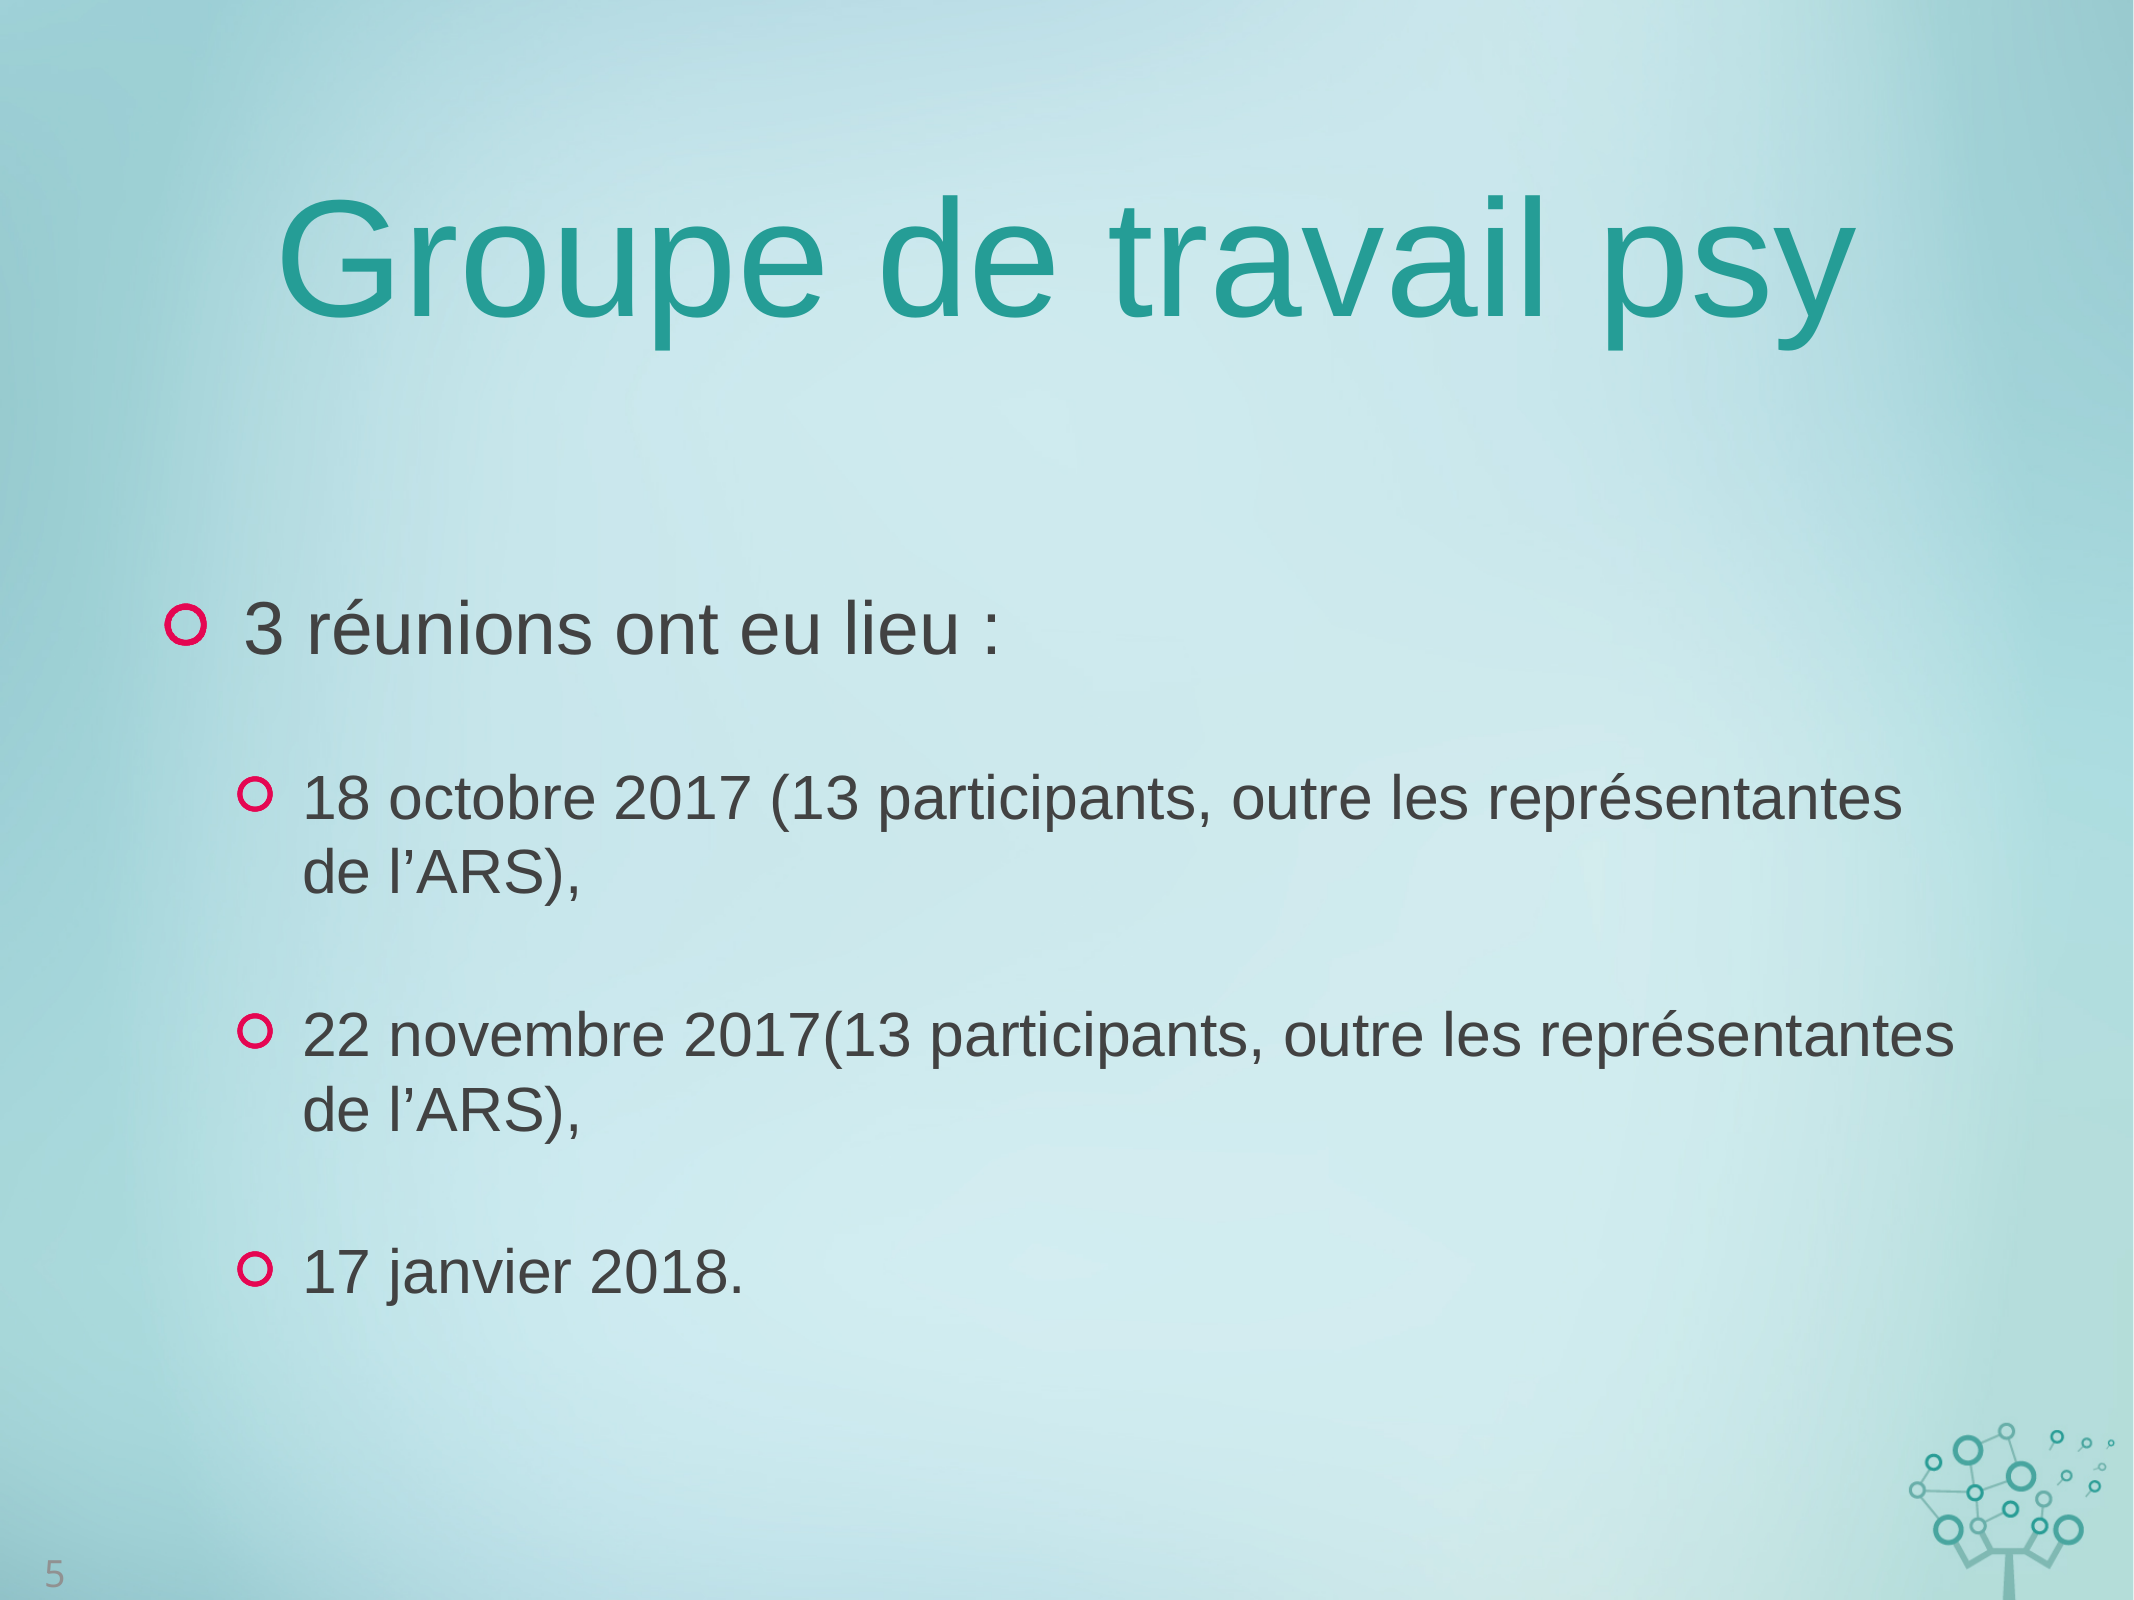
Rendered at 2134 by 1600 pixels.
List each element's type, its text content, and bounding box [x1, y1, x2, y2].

title Groupe de travail psy [155, 72, 1978, 426]
slide_number 5 [17, 1541, 93, 1600]
picture [0, 0, 2134, 1600]
list 3 réunions ont eu lieu : 18 octobre 2017 (13 participants, outre les représentantes de l’ARS), 22 novembre 2017(13 participants, outre les représentantes de l’ARS), 17 janvier 2018. [155, 426, 1978, 1459]
